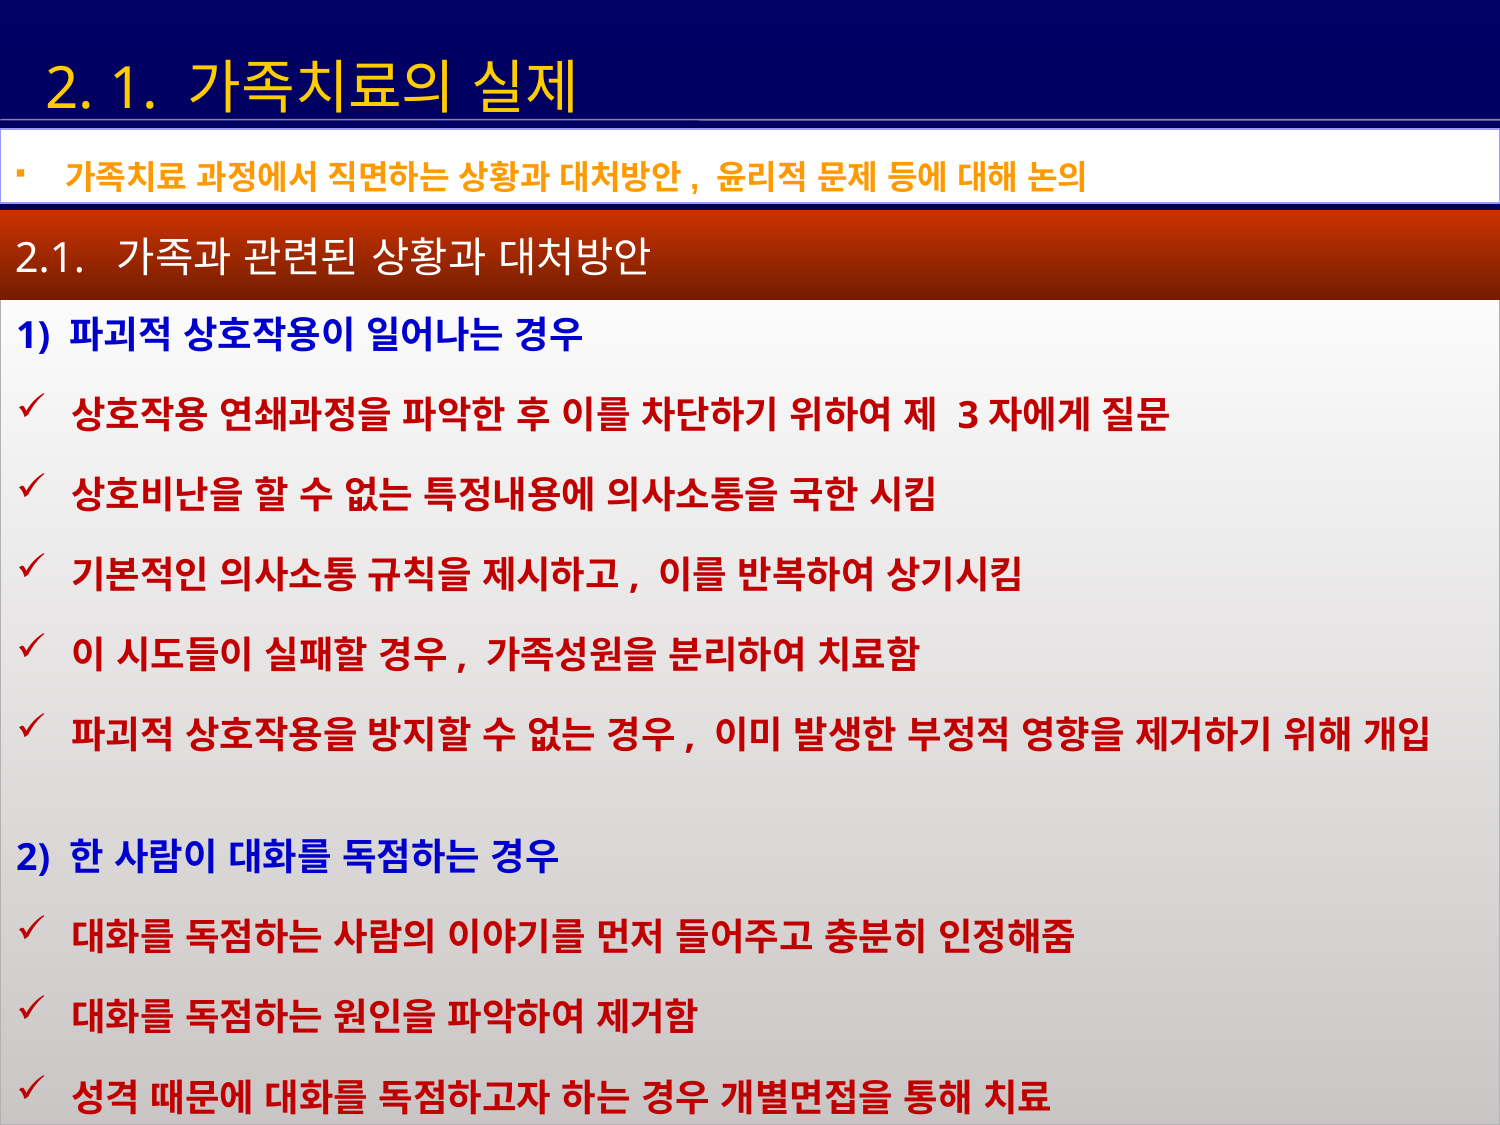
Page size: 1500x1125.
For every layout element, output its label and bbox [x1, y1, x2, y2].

text_box [0, 42, 1500, 1125]
